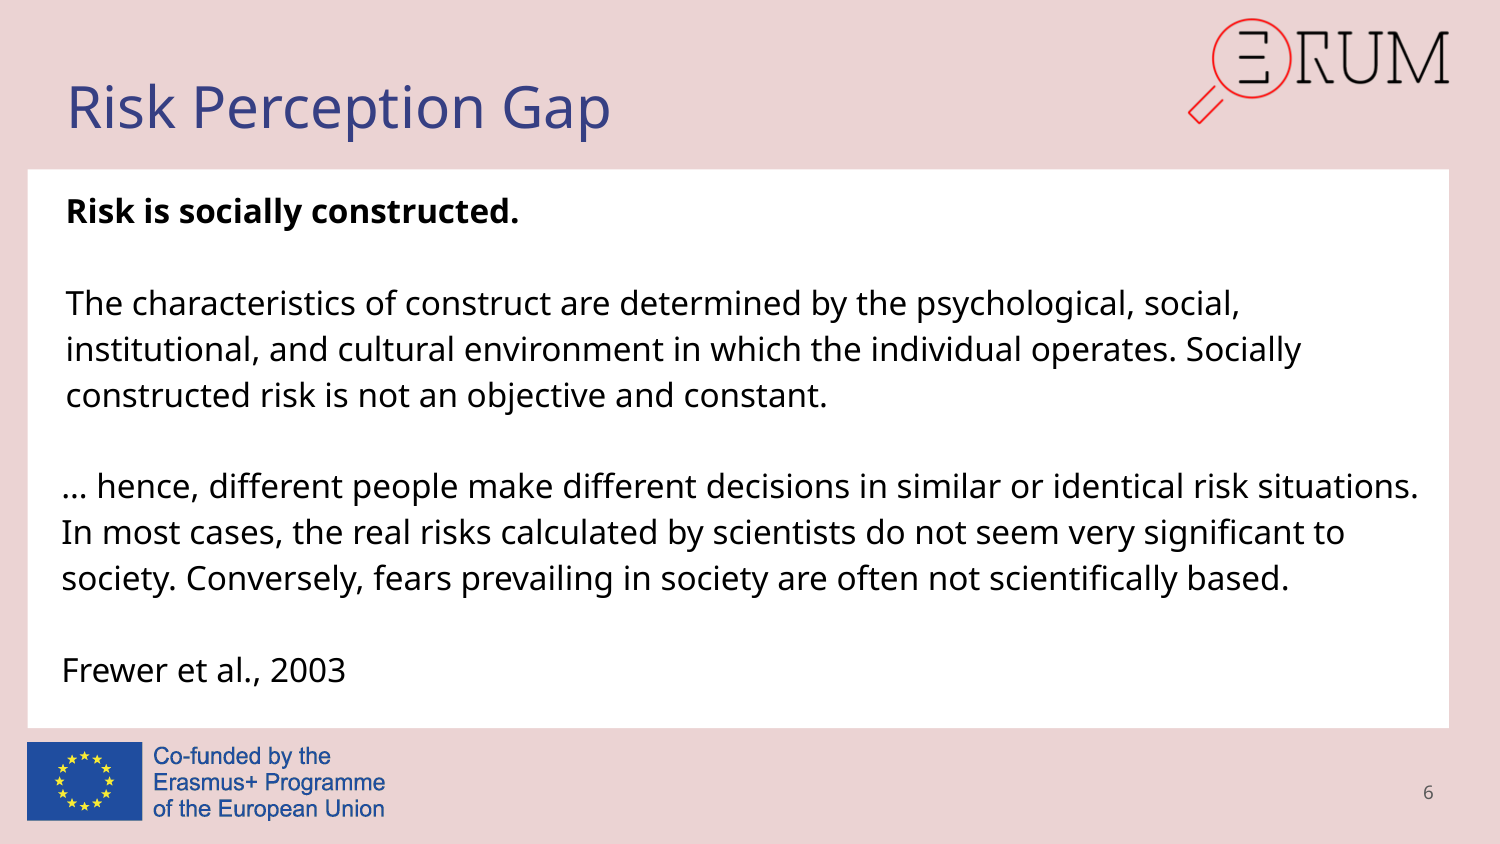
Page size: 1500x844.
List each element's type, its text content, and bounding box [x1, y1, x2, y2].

slide_number 6 [1358, 761, 1449, 826]
list Risk is socially constructed. The characteristics of construct are determined by the psychological, social, institutional, and cultural environment in which the individual operates. Socially constructed risk is not an objective and constant. … hence, different people make different decisions in similar or identical risk situations. In most cases, the real risks calculated by scientists do not seem very significant to society. Conversely, fears prevailing in society are often not scientifically based. Frewer et al., 2003 [27, 169, 1449, 729]
title Risk Perception Gap [51, 55, 1168, 150]
picture [1136, 0, 1500, 137]
picture [27, 742, 385, 821]
